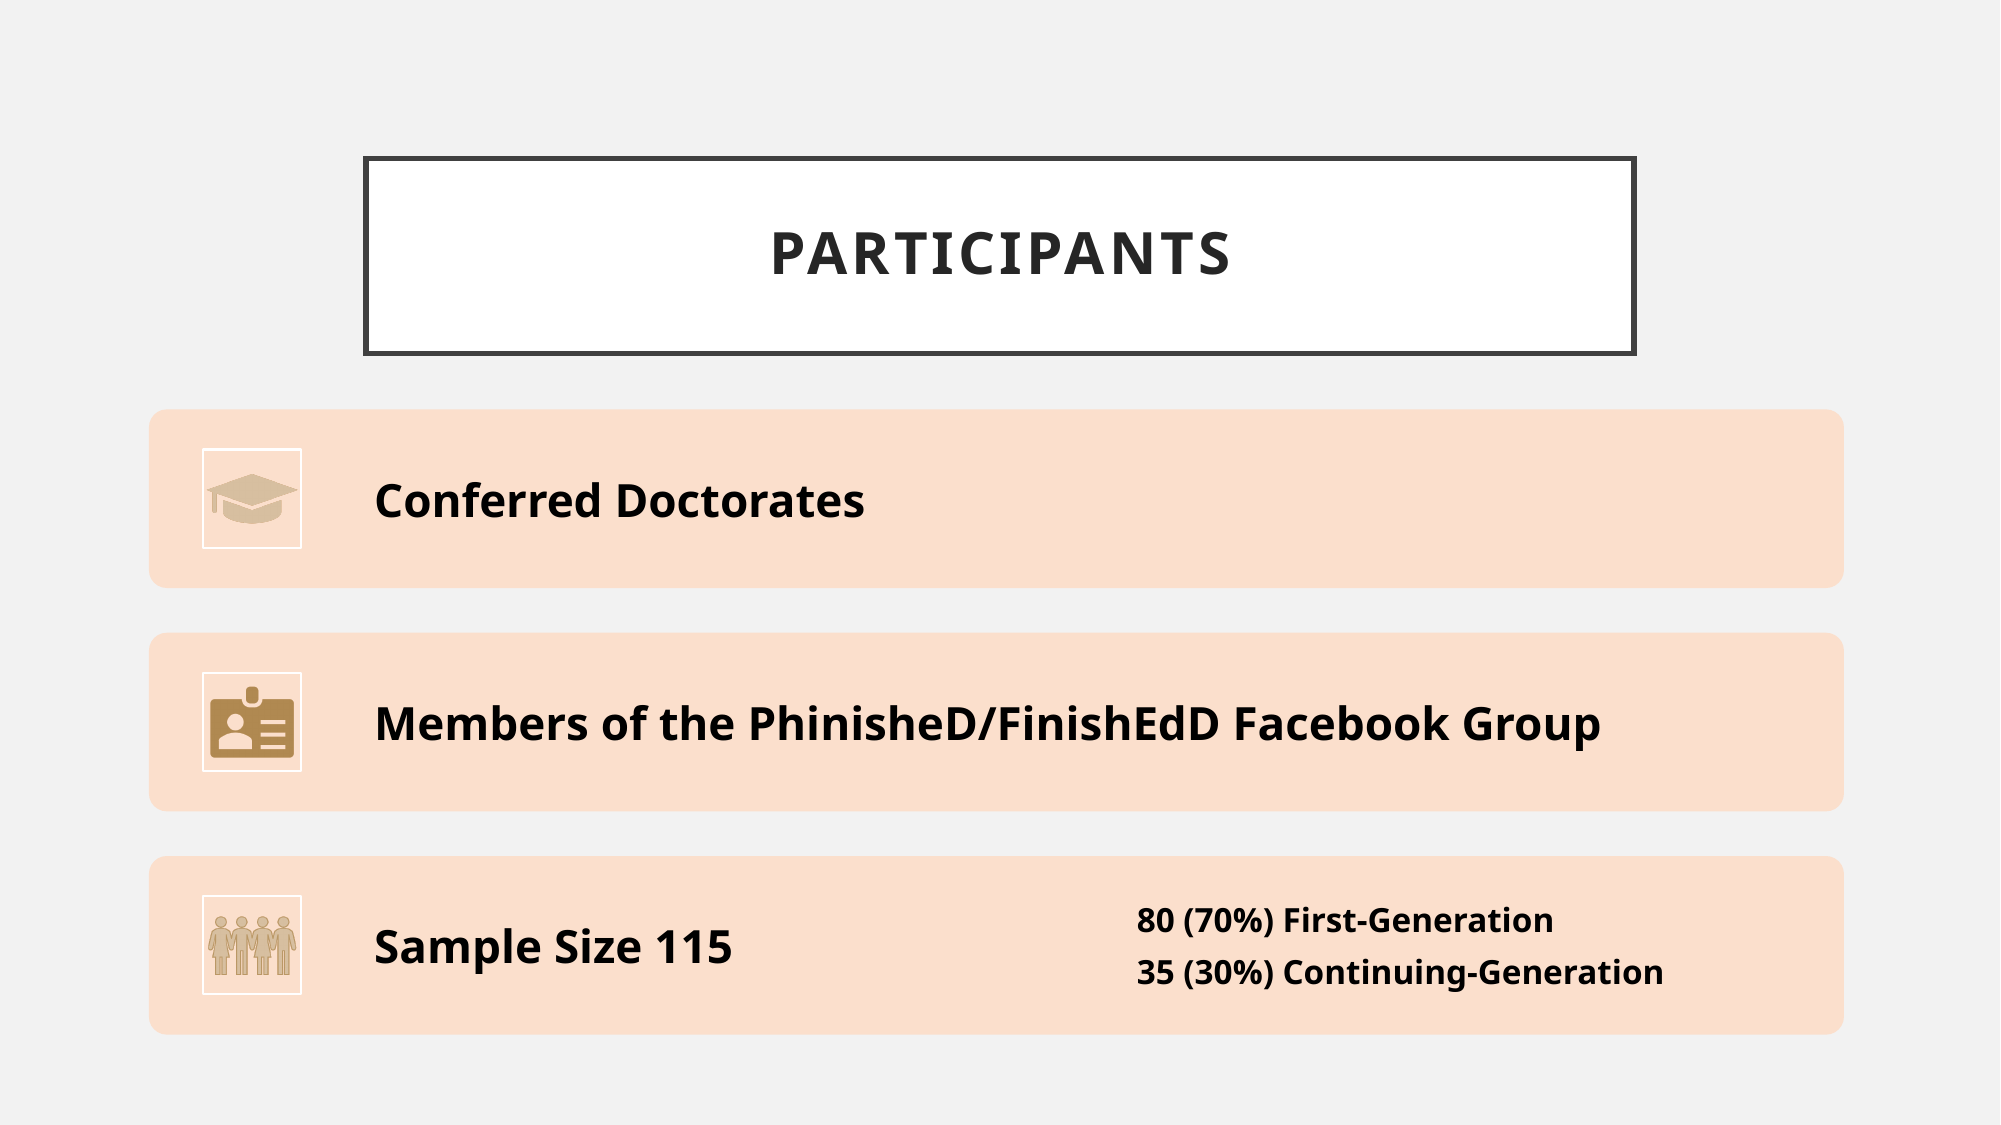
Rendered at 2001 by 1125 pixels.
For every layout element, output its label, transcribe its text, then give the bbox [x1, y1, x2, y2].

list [148, 409, 1844, 1035]
title participants [363, 156, 1637, 356]
